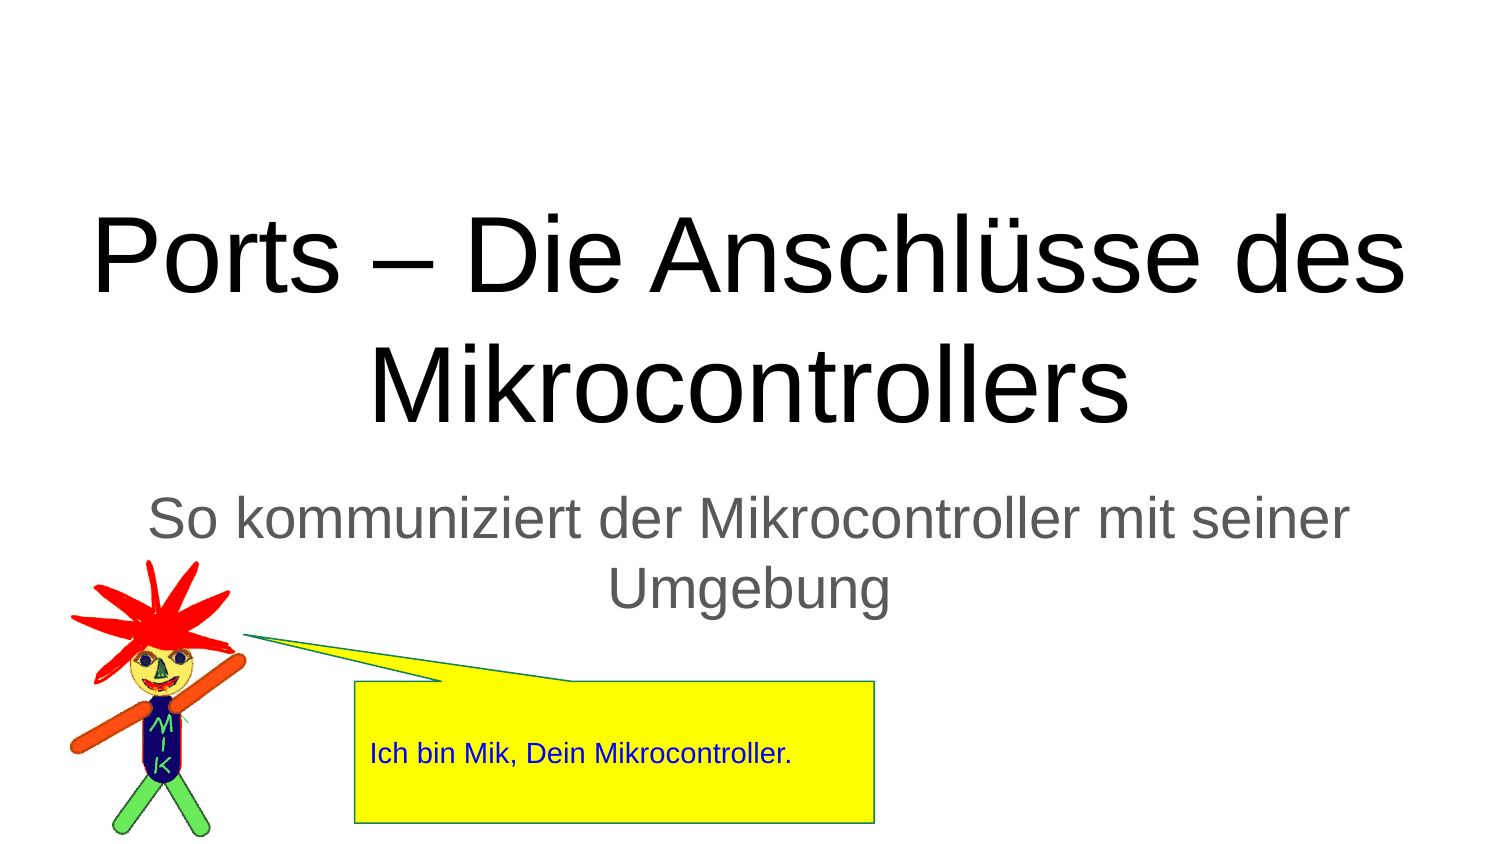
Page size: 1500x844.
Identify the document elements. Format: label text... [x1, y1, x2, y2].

title Ports – Die Anschlüsse des Mikrocontrollers [51, 122, 1449, 459]
subtitle So kommuniziert der Mikrocontroller mit seiner Umgebung [51, 464, 1449, 709]
picture [50, 552, 258, 844]
text_box Ich bin Mik, Dein Mikrocontroller. [261, 636, 875, 824]
